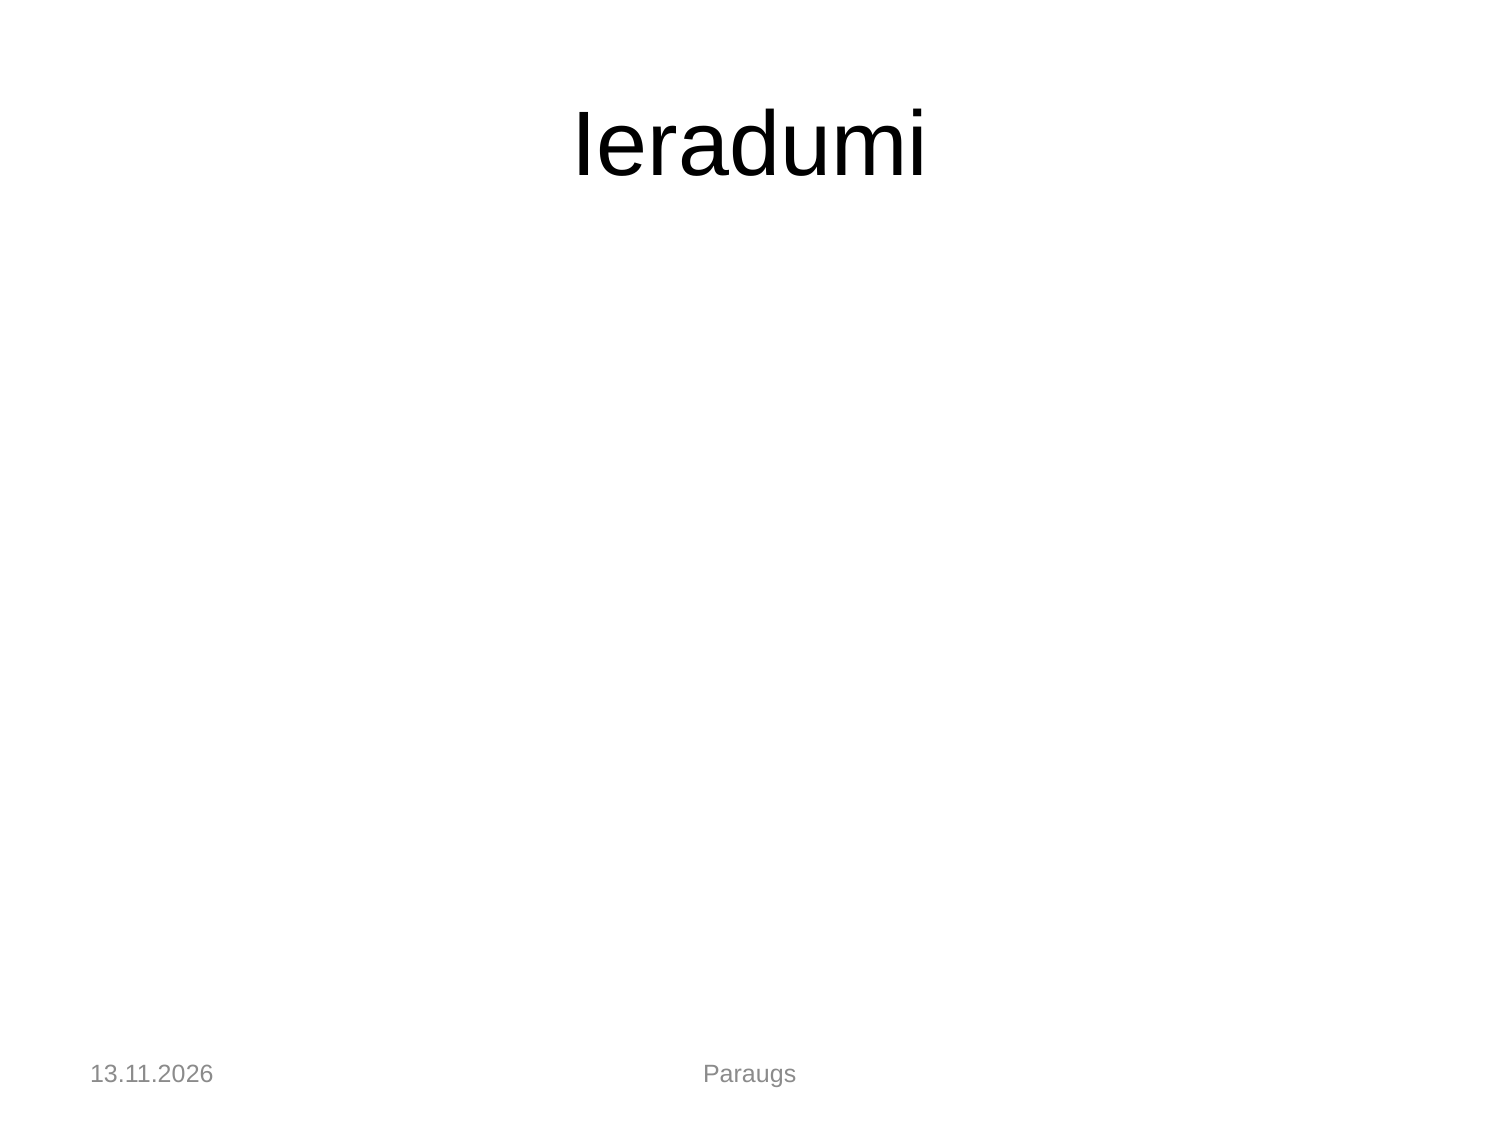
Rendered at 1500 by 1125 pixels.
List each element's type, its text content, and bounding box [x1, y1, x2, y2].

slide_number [75, 1042, 425, 1103]
title Ieradumi [74, 44, 1426, 233]
footer Paraugs [512, 1042, 988, 1103]
